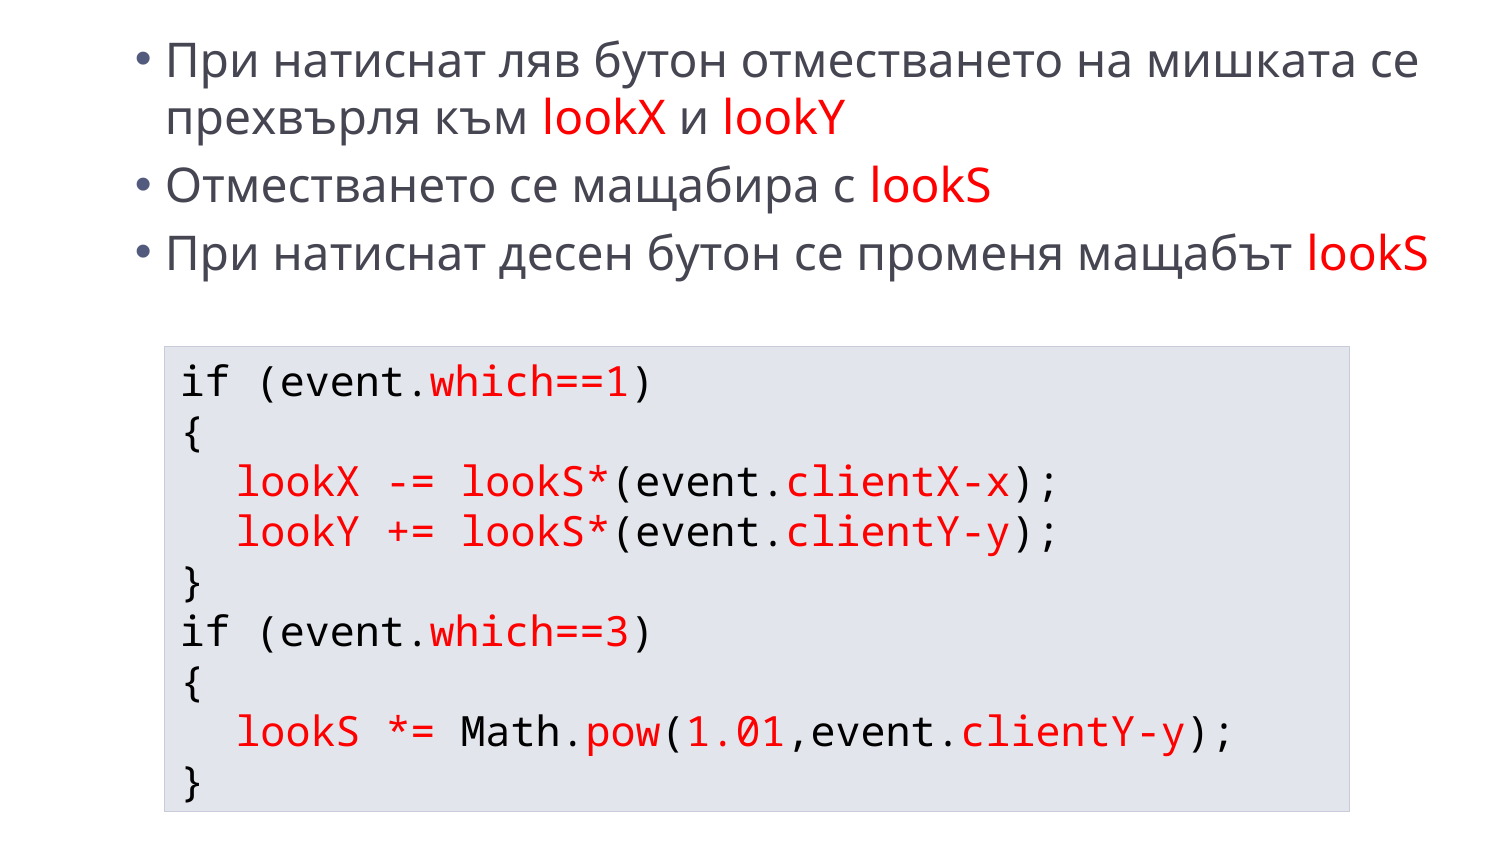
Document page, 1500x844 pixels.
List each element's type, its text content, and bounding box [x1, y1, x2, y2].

list При натиснат ляв бутон отместването на мишката се прехвърля към lookX и lookY Отместването се мащабира с lookS При натиснат десен бутон се променя мащабът lookS [75, 21, 1475, 835]
text_box if (event.which==1) { lookX -= lookS*(event.clientX-x); lookY += lookS*(event.clientY-y); } if (event.which==3) { lookS *= Math.pow(1.01,event.clientY-y); } [164, 346, 1350, 812]
